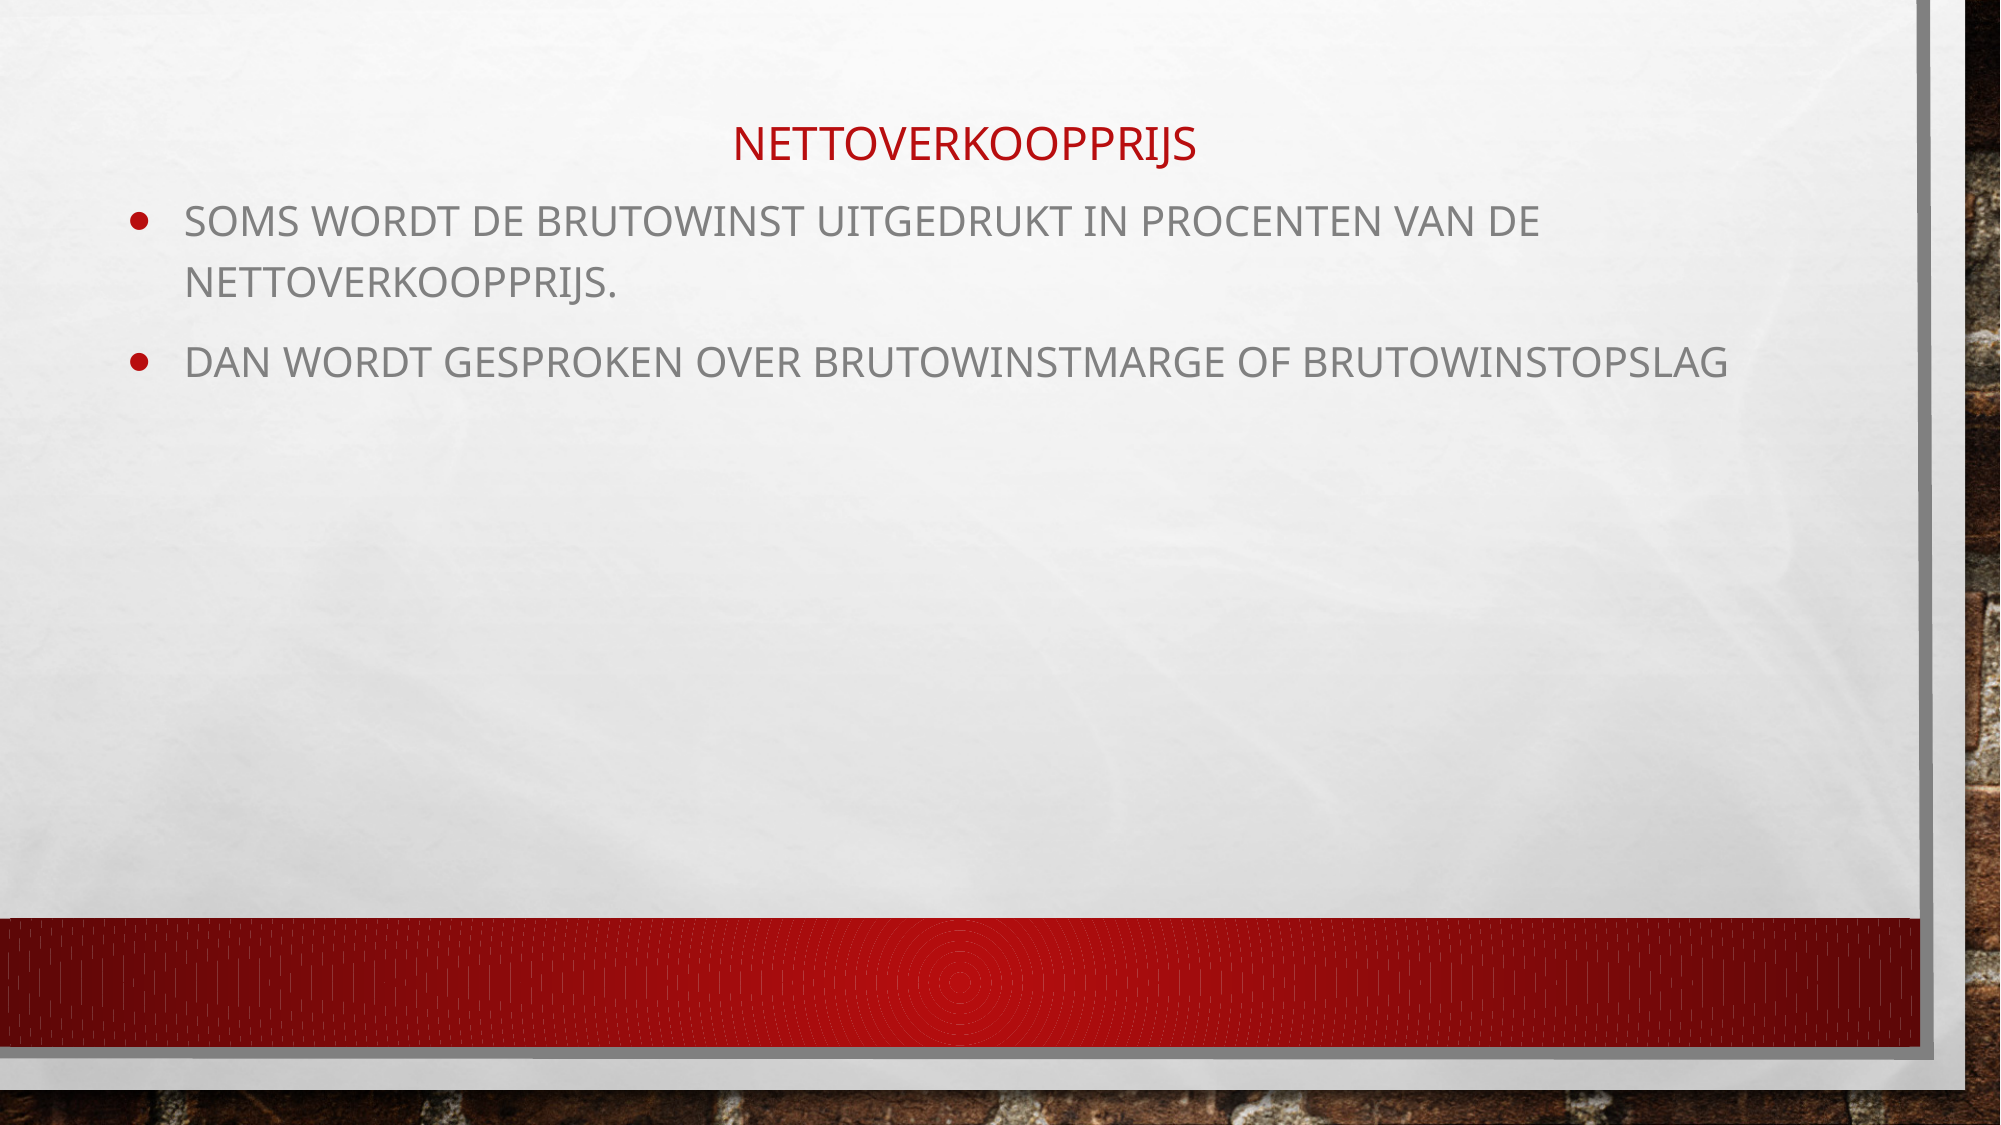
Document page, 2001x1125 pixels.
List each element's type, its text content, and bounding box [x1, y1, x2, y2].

list Soms wordt de brutowinst uitgedrukt in procenten van de nettoverkoopprijs. Dan wordt gesproken over brutowinstmarge of brutowinstopslag [112, 177, 1818, 883]
picture [0, 0, 2000, 1125]
title Nettoverkoopprijs [112, 112, 1818, 177]
